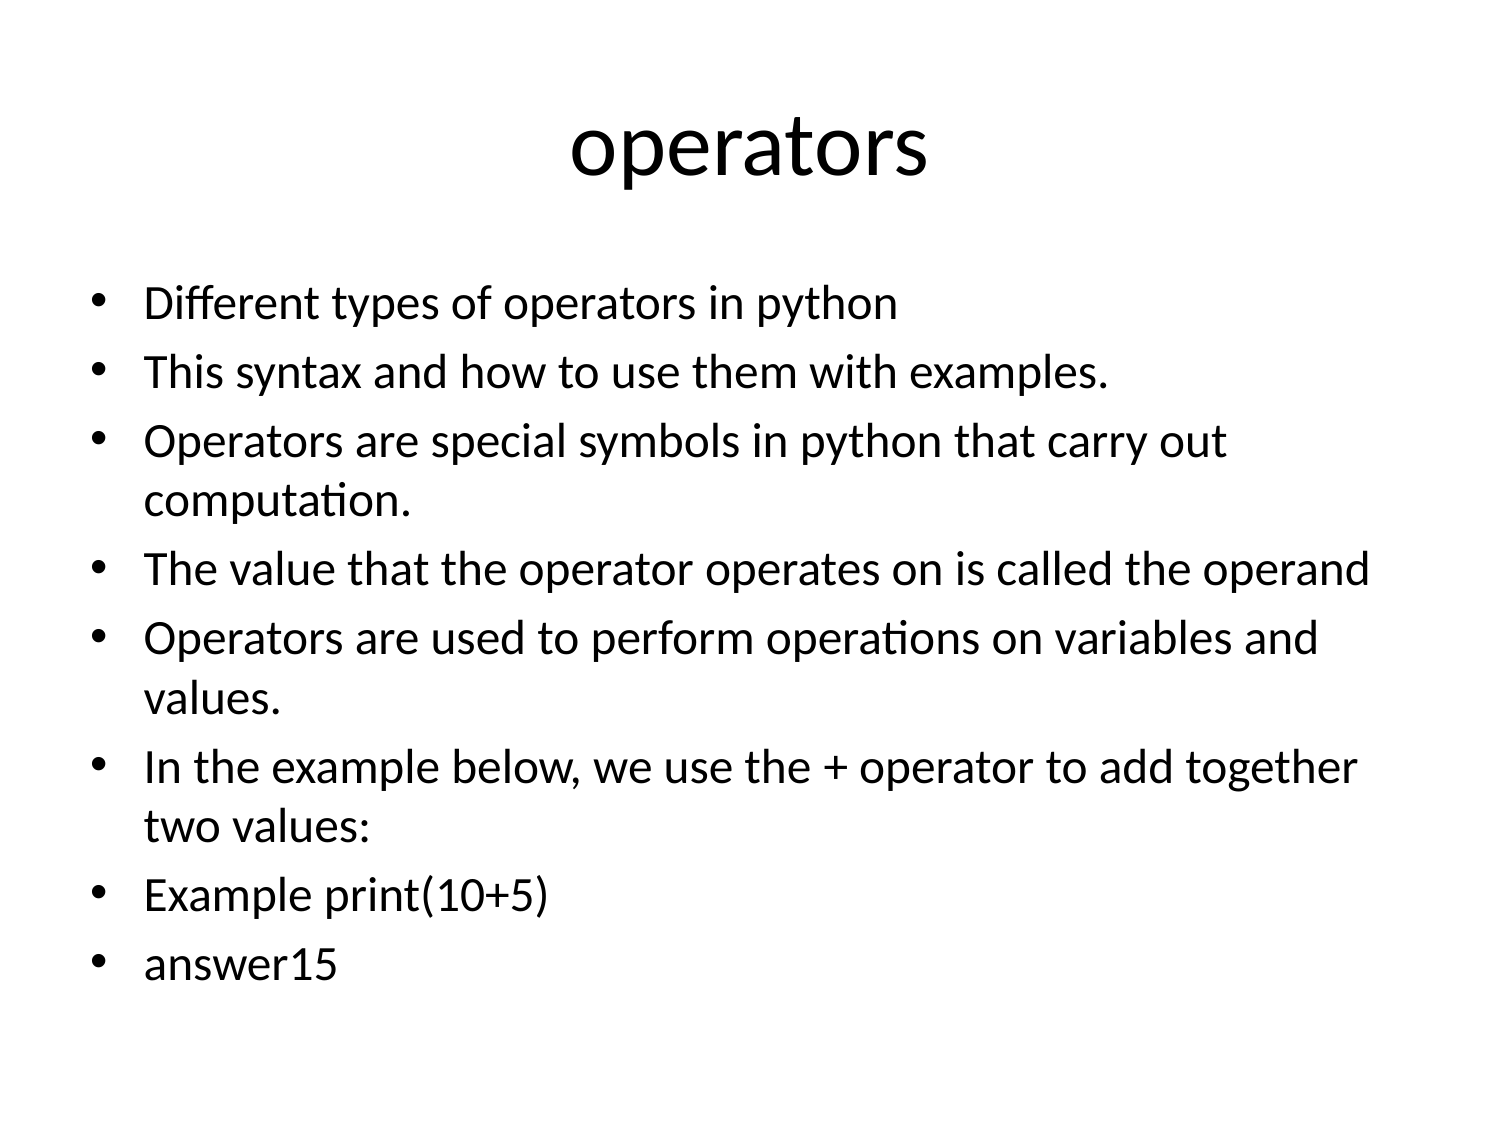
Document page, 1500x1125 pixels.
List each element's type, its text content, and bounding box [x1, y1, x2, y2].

list Different types of operators in python This syntax and how to use them with examples. Operators are special symbols in python that carry out computation. The value that the operator operates on is called the operand Operators are used to perform operations on variables and values. In the example below, we use the + operator to add together two values: Example print(10+5) answer15 [75, 262, 1425, 1005]
title operators [75, 45, 1425, 233]
